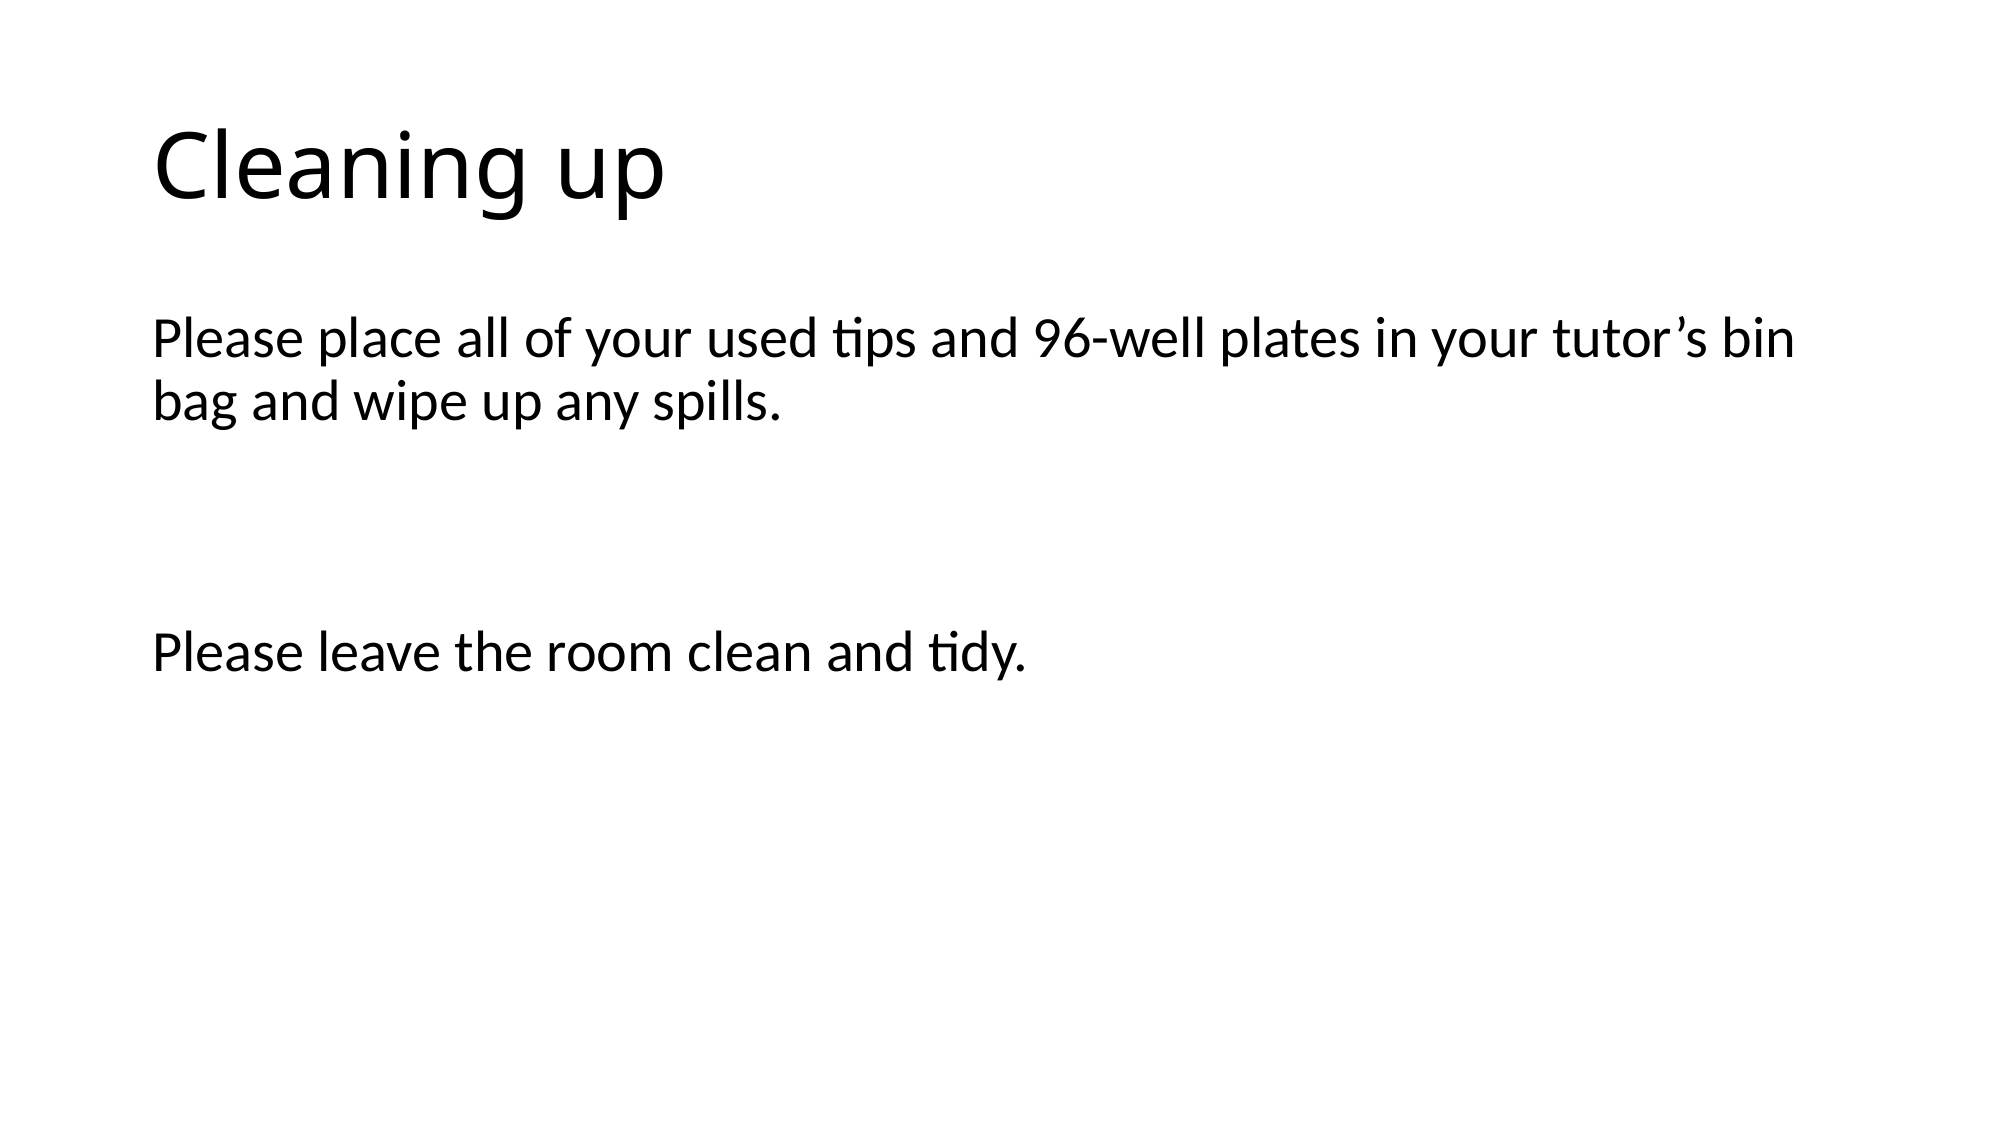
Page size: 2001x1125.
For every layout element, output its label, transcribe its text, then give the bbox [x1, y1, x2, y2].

title Cleaning up [137, 59, 1863, 278]
list Please place all of your used tips and 96-well plates in your tutor’s bin bag and wipe up any spills. Please leave the room clean and tidy. [137, 299, 1863, 771]
